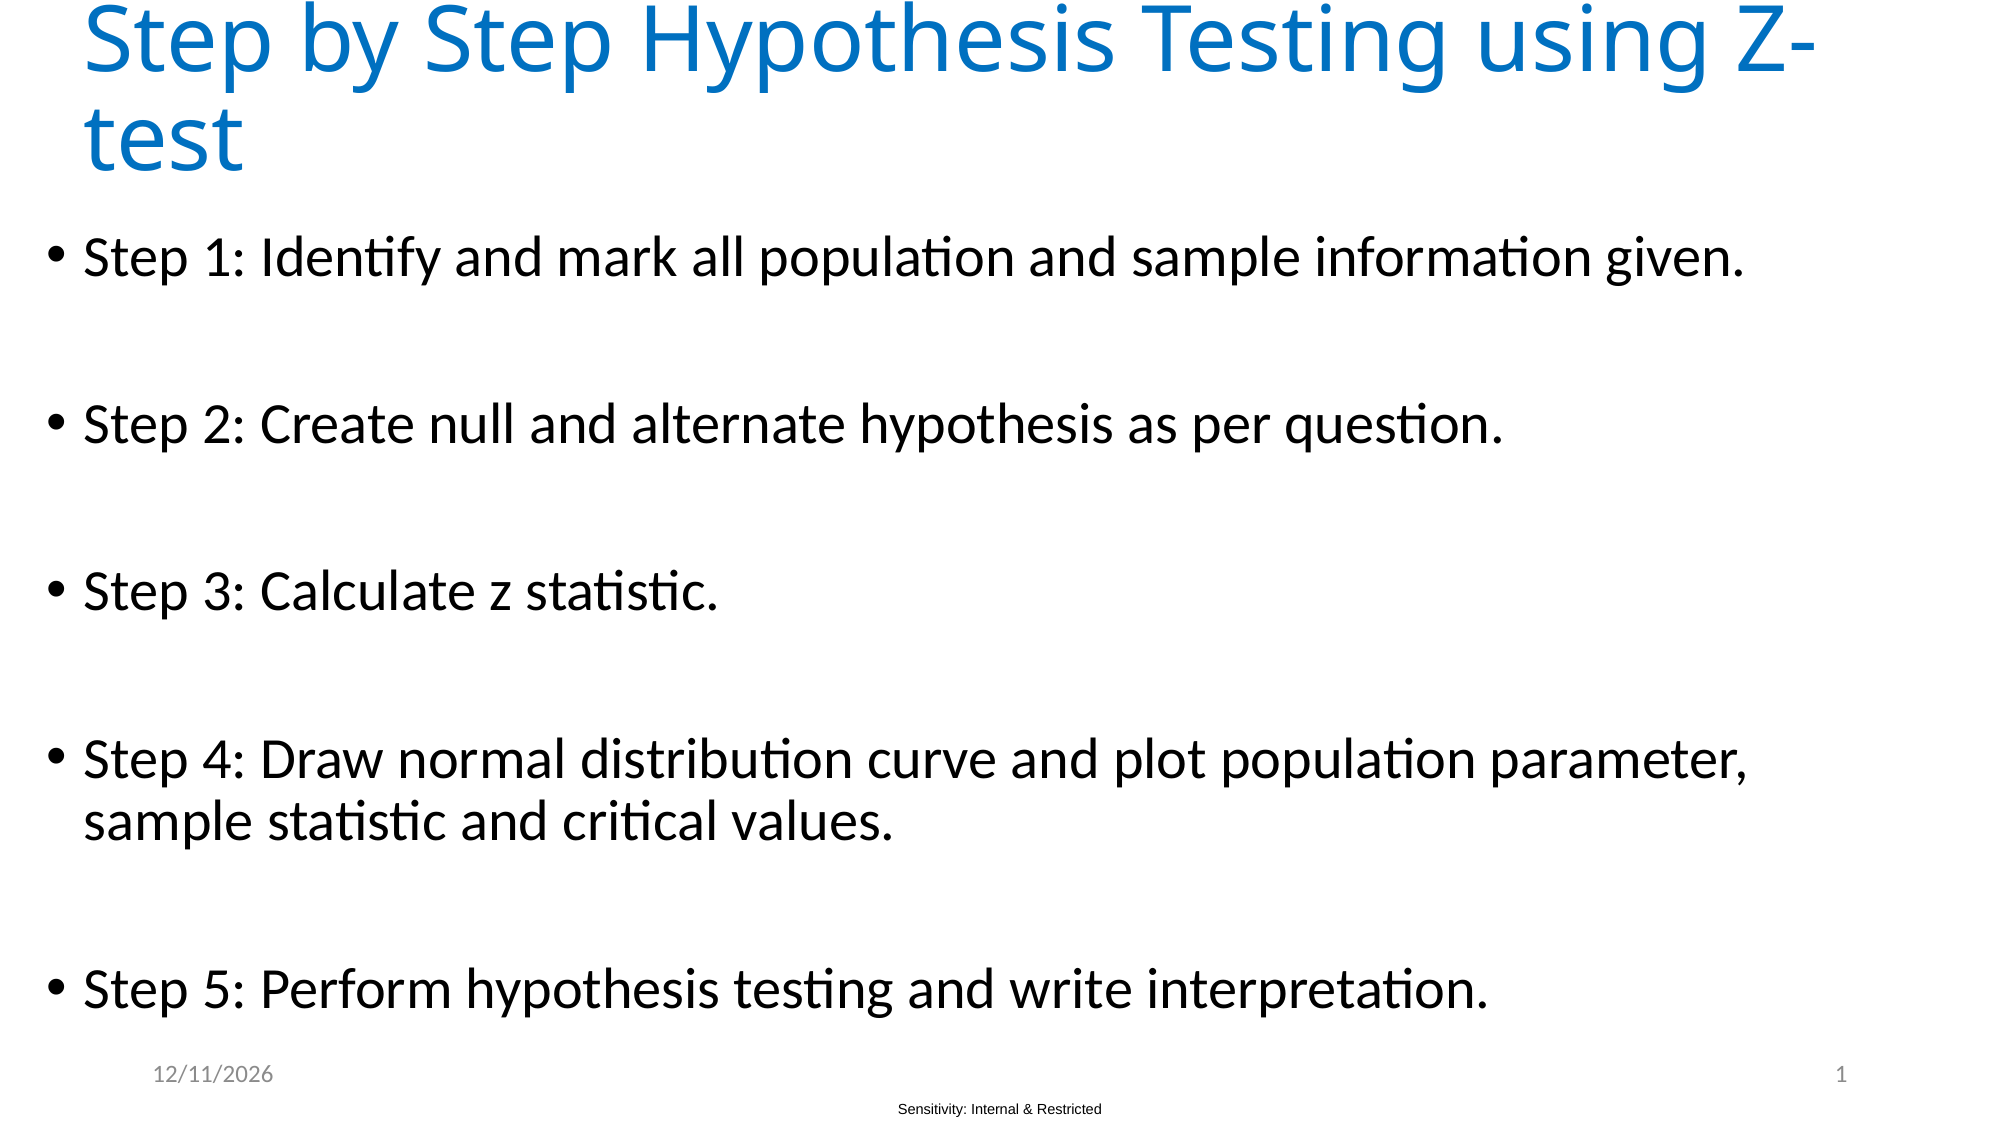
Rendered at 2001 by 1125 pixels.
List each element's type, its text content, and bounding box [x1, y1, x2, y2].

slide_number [137, 1042, 588, 1103]
slide_number 1 [1412, 1042, 1863, 1103]
title Step by Step Hypothesis Testing using Z-test [68, 59, 1863, 124]
text_box Step 1: Identify and mark all population and sample information given. Step 2: Create null and alternate hypothesis as per question. Step 3: Calculate z statistic. Step 4: Draw normal distribution curve and plot population parameter, sample statistic and critical values. Step 5: Perform hypothesis testing and write interpretation. [31, 218, 1944, 1039]
